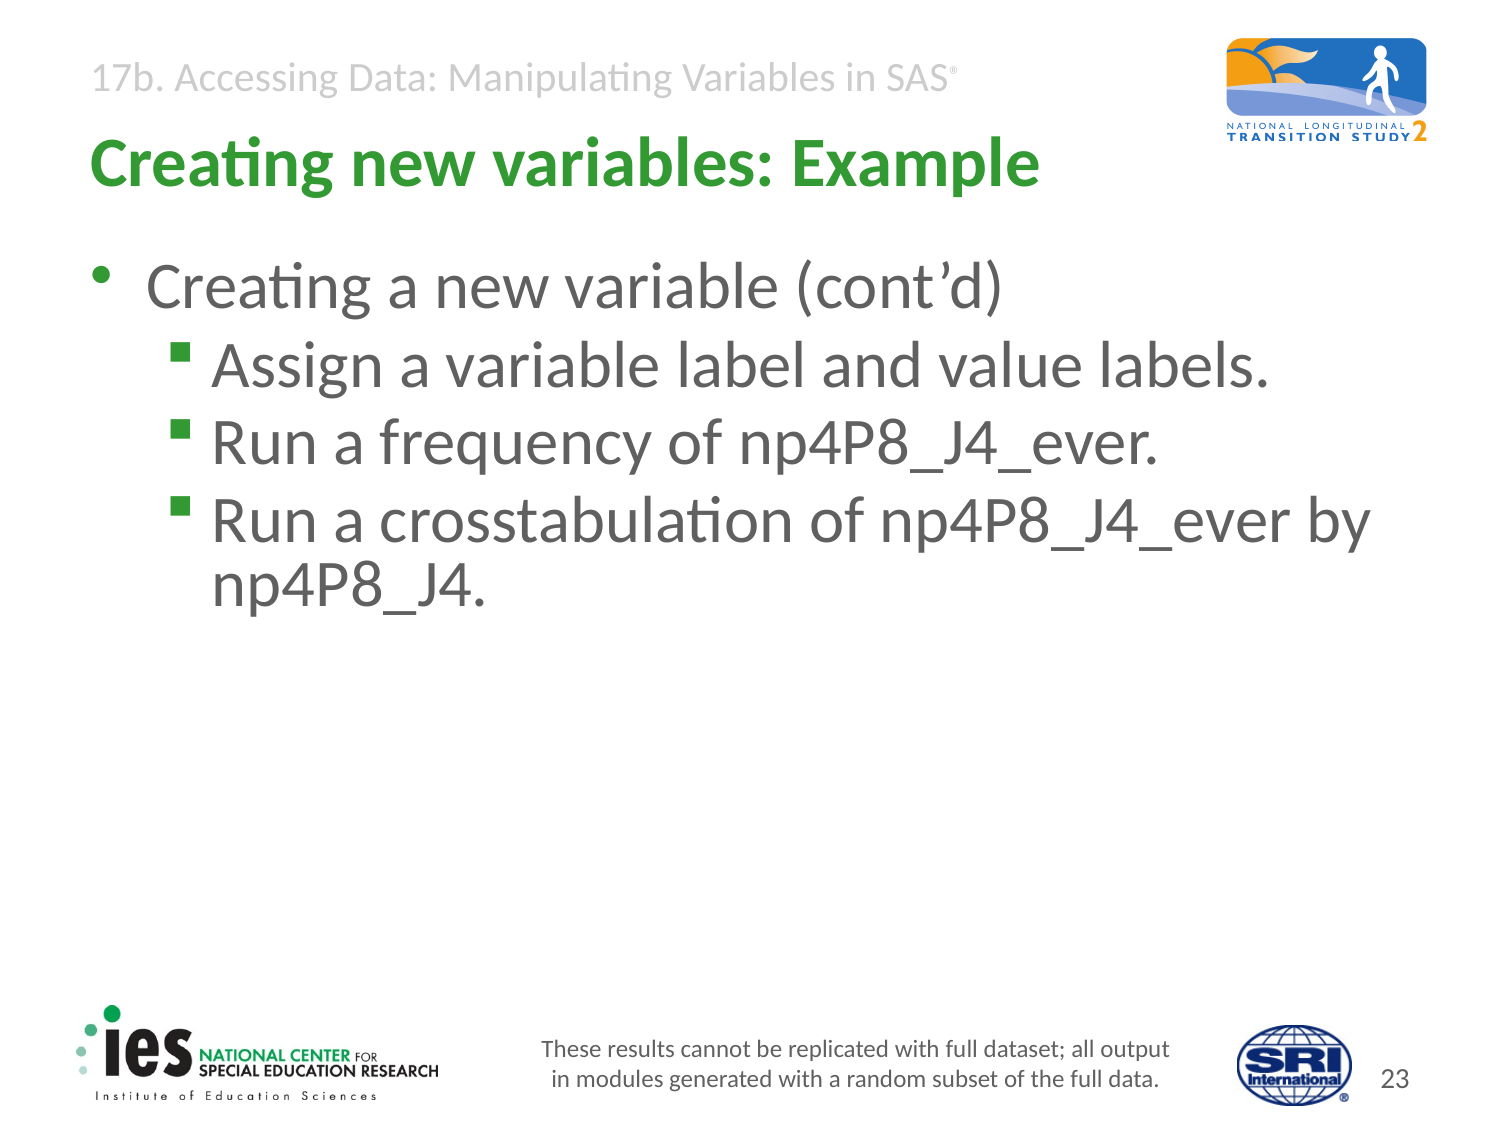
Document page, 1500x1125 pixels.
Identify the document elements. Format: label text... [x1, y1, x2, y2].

picture [1237, 1025, 1352, 1106]
title Creating new variables: Example [74, 90, 1426, 226]
footer These results cannot be replicated with full dataset; all output in modules generated with a random subset of the full data. [437, 1024, 1276, 1104]
picture [76, 1005, 438, 1100]
slide_number 22 [1321, 1051, 1426, 1125]
list Creating a new variable (cont’d) Assign a variable label and value labels. Run a frequency of np4P8_J4_ever. Run a crosstabulation of np4P8_J4_ever by np4P8_J4. [74, 243, 1426, 987]
